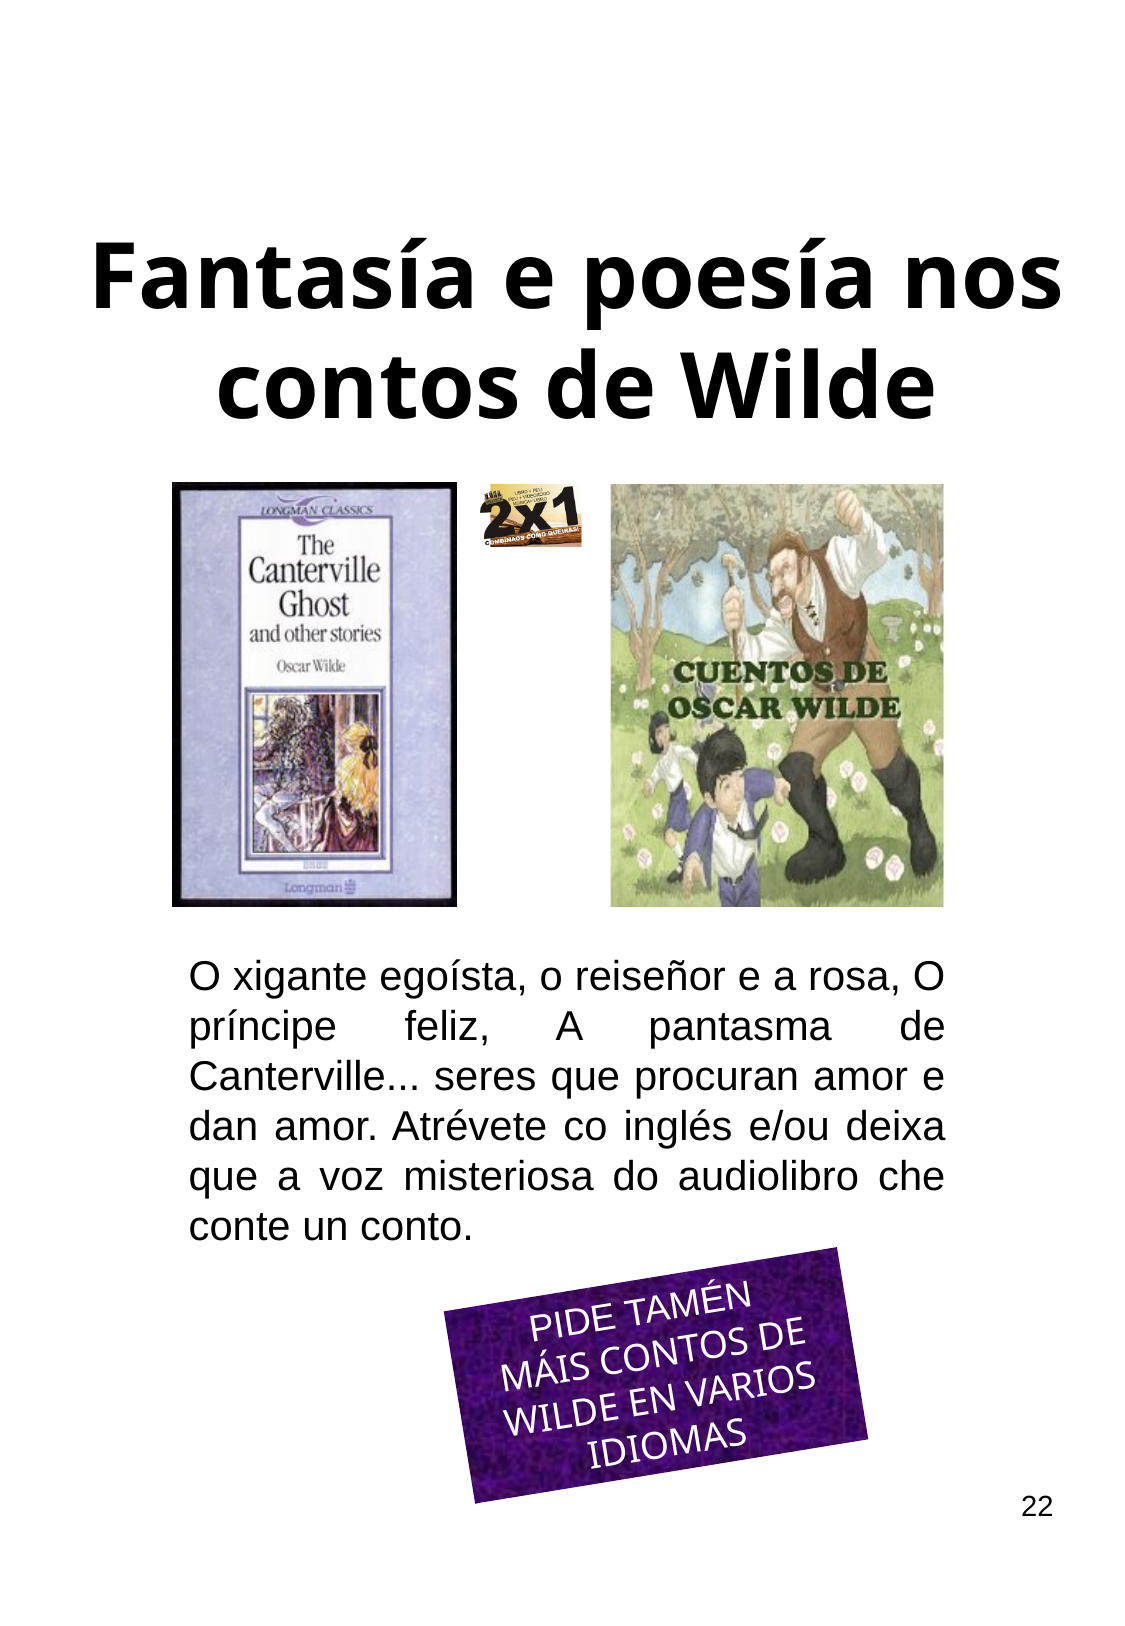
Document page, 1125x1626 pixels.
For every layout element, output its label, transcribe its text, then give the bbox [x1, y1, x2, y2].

picture [480, 484, 582, 547]
picture [172, 482, 458, 908]
picture [609, 484, 946, 908]
title Fantasía e poesía nos contos de Wilde [70, 191, 1084, 463]
list O xigante egoísta, o reiseñor e a rosa, O príncipe feliz, A pantasma de Canterville... seres que procuran amor e dan amor. Atrévete co inglés e/ou deixa que a voz misteriosa do audiolibro che conte un conto. [116, 941, 962, 1345]
slide_number 22 [806, 1479, 1069, 1593]
text_box PIDE TAMÉN MÁIS CONTOS DE WILDE EN VARIOS IDIOMAS [443, 1247, 869, 1504]
